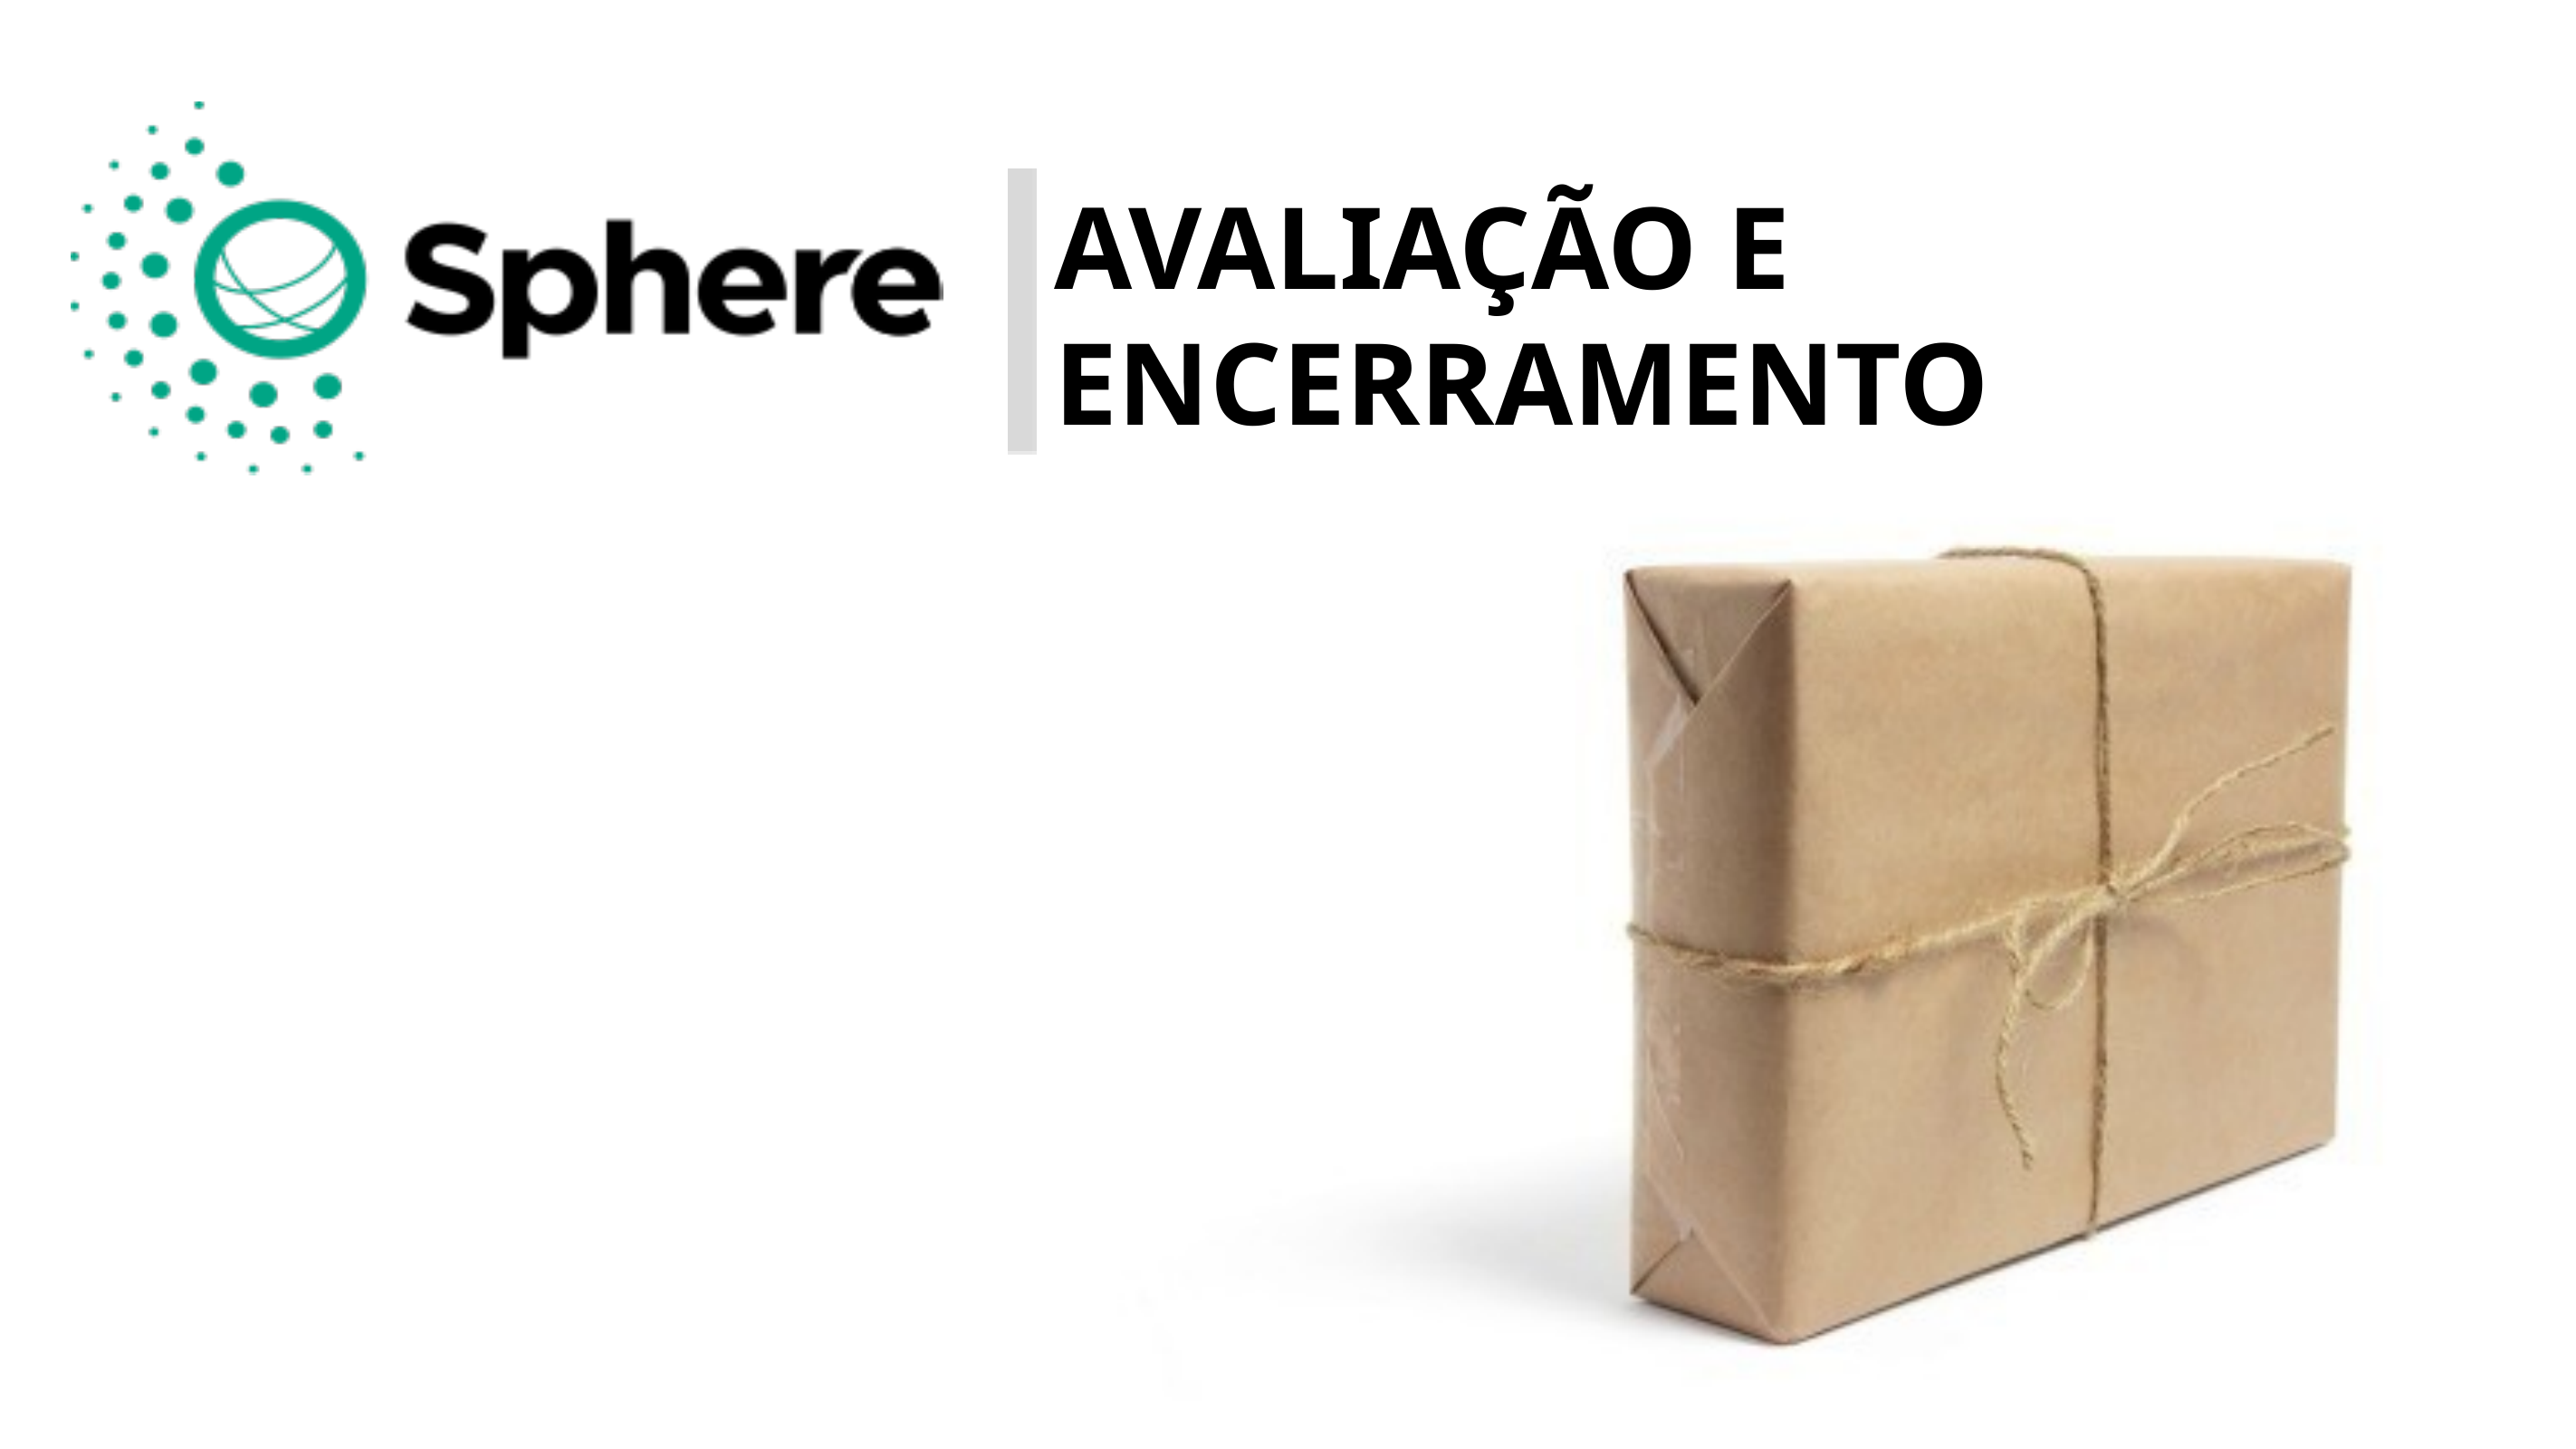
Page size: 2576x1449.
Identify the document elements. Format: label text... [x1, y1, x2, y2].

picture [1008, 168, 1037, 455]
picture [71, 101, 943, 475]
picture [1094, 466, 2521, 1414]
title AvalIAÇÃO E encerramento [1046, 168, 2576, 405]
